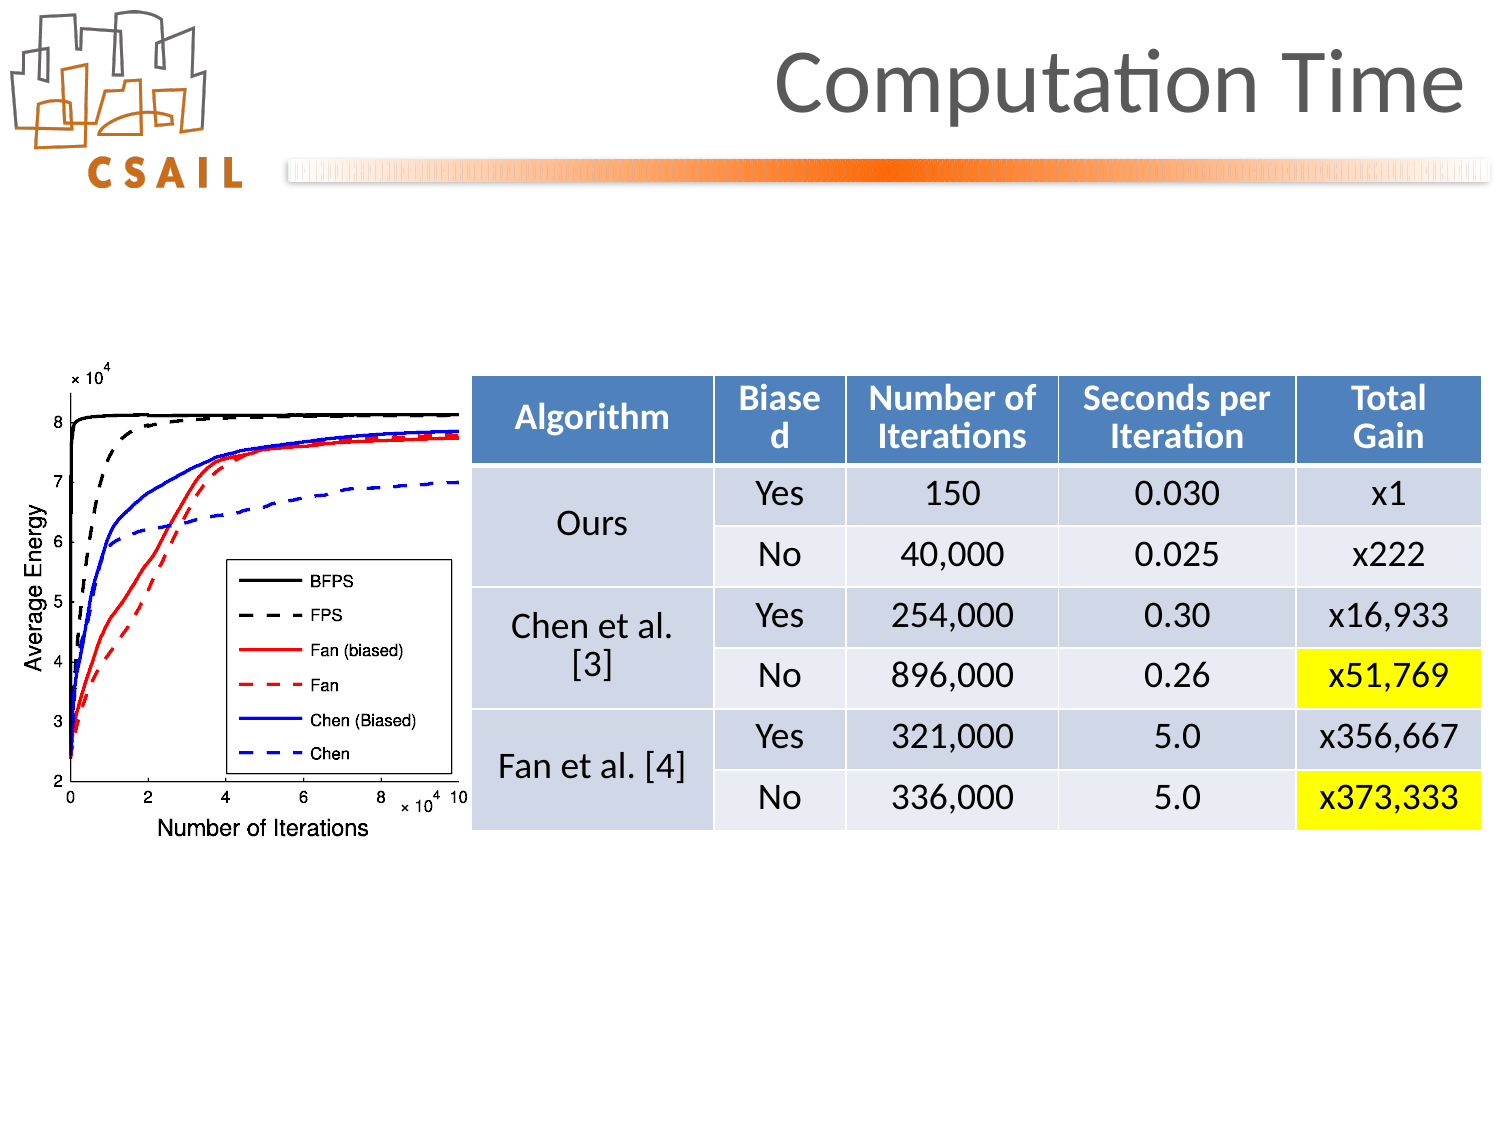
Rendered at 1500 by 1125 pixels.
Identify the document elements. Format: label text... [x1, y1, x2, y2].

table_cell No [715, 649, 845, 708]
table_cell 150 [847, 468, 1058, 525]
table_header Biased [715, 376, 845, 463]
table_cell x16,933 [1297, 588, 1481, 647]
table_cell x373,333 [1297, 771, 1481, 830]
table_cell Fan et al. [4] [476, 710, 713, 830]
table_cell 336,000 [847, 771, 1058, 830]
table_cell 5.0 [1059, 710, 1295, 769]
table_cell 5.0 [1059, 771, 1295, 830]
table_header Algorithm [476, 376, 713, 463]
table_header Total Gain [1297, 376, 1481, 463]
table_cell 254,000 [847, 588, 1058, 647]
table_cell x356,667 [1297, 710, 1481, 769]
table_cell No [715, 771, 845, 830]
table_cell 0.030 [1059, 468, 1295, 525]
table_cell No [715, 527, 845, 586]
table_cell x222 [1297, 527, 1481, 586]
table_cell Yes [715, 588, 845, 647]
table_cell Yes [715, 710, 845, 769]
table_cell x1 [1297, 468, 1481, 525]
table_header Number of Iterations [847, 376, 1058, 463]
table_cell 0.26 [1059, 649, 1295, 708]
table_cell Chen et al. [3] [476, 588, 713, 708]
table_cell 0.30 [1059, 588, 1295, 647]
title Computation Time [208, 4, 1483, 147]
table_cell Yes [715, 468, 845, 525]
table_cell 0.025 [1059, 527, 1295, 586]
picture [10, 10, 242, 188]
picture [22, 362, 472, 842]
table_cell x51,769 [1297, 649, 1481, 708]
table_cell 321,000 [847, 710, 1058, 769]
table_cell 896,000 [847, 649, 1058, 708]
table_cell 40,000 [847, 527, 1058, 586]
table_cell Ours [476, 468, 713, 586]
table_header Seconds per Iteration [1059, 376, 1295, 463]
